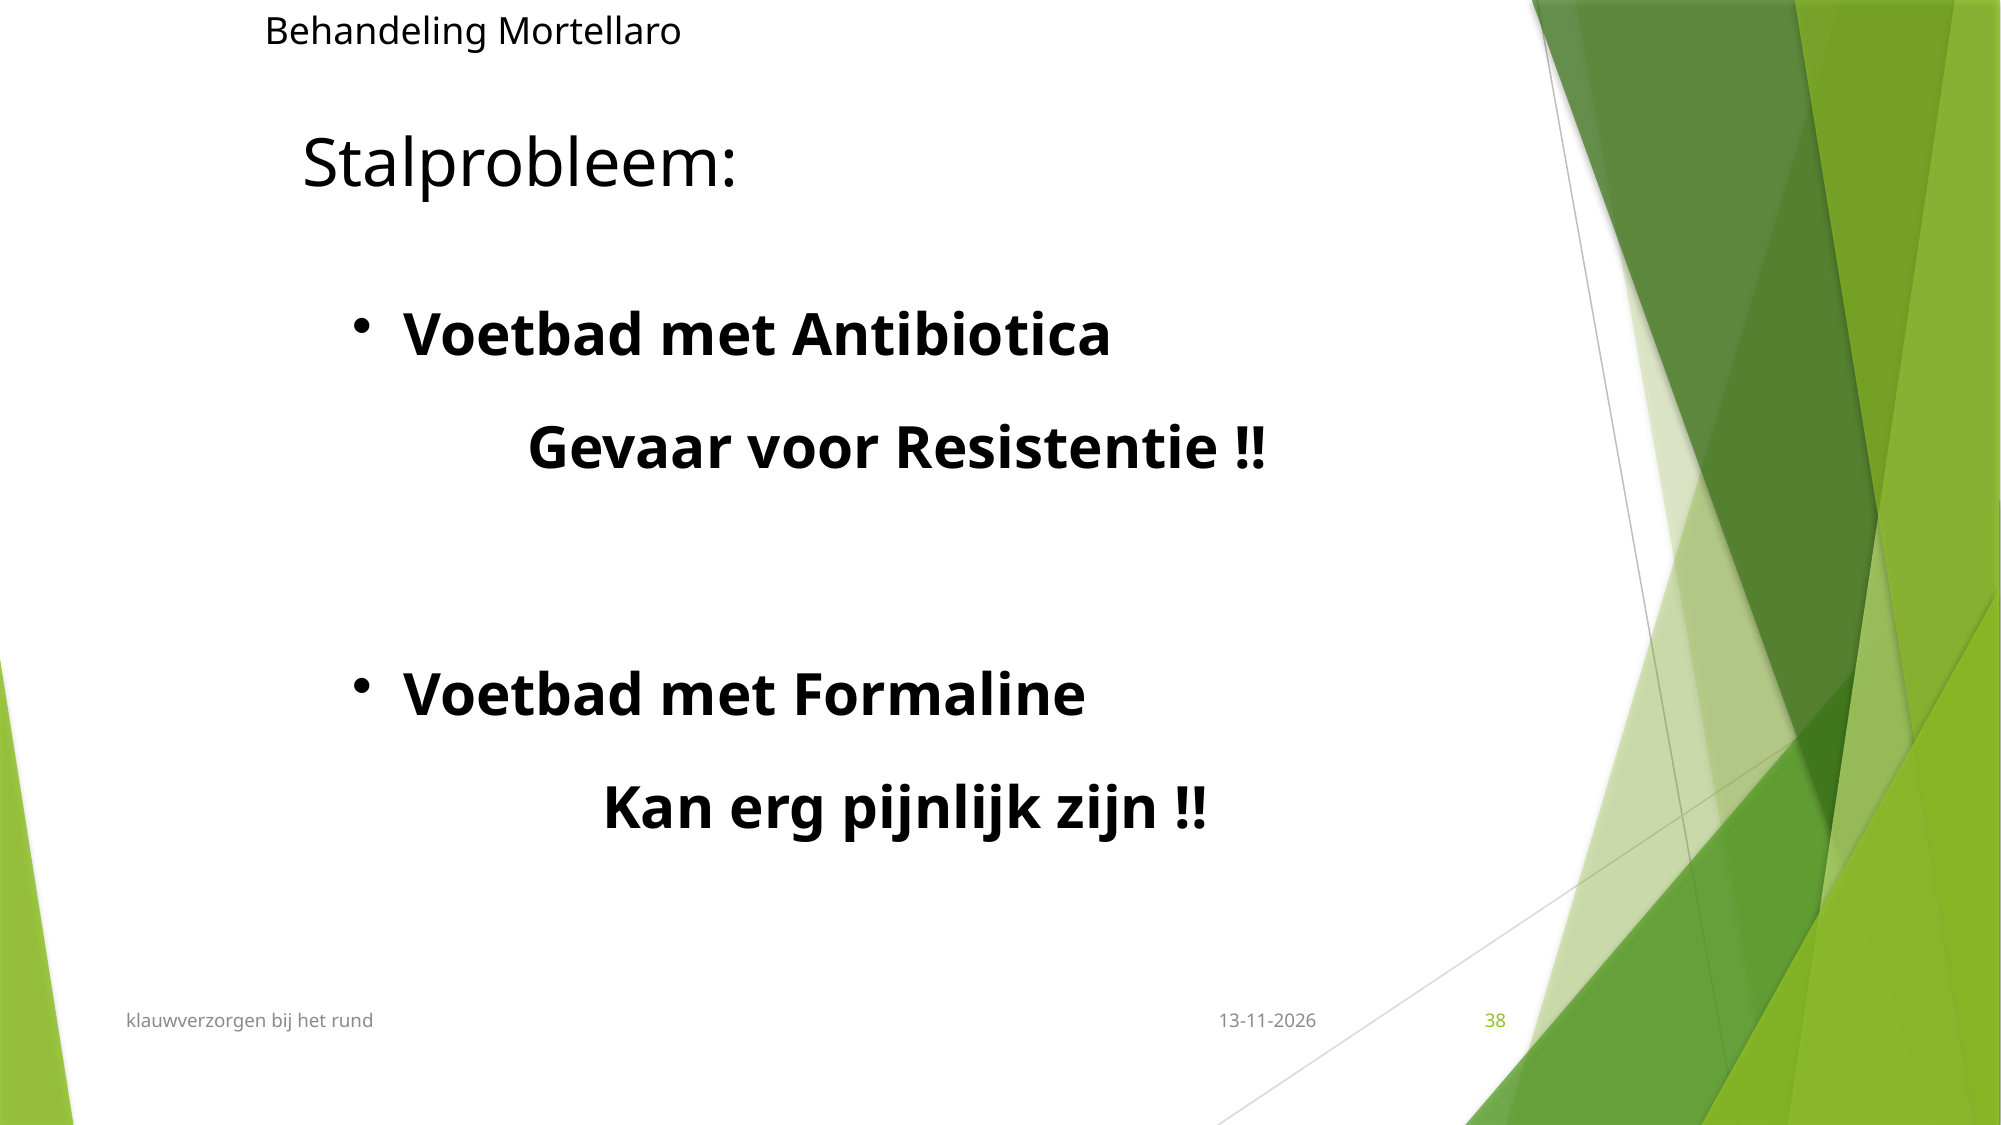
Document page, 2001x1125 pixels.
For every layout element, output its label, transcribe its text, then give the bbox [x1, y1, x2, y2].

footer klauwverzorgen bij het rund [111, 991, 1145, 1051]
text_box Gevaar voor Resistentie !! [512, 402, 1575, 488]
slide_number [1181, 991, 1332, 1051]
text_box Behandeling Mortellaro [249, 0, 1000, 60]
slide_number 38 [1409, 991, 1522, 1051]
text_box Voetbad met Antibiotica [337, 289, 1563, 375]
text_box Kan erg pijnlijk zijn !! [587, 762, 1588, 848]
text_box Stalprobleem: [287, 112, 1700, 208]
text_box Voetbad met Formaline [337, 650, 1338, 735]
